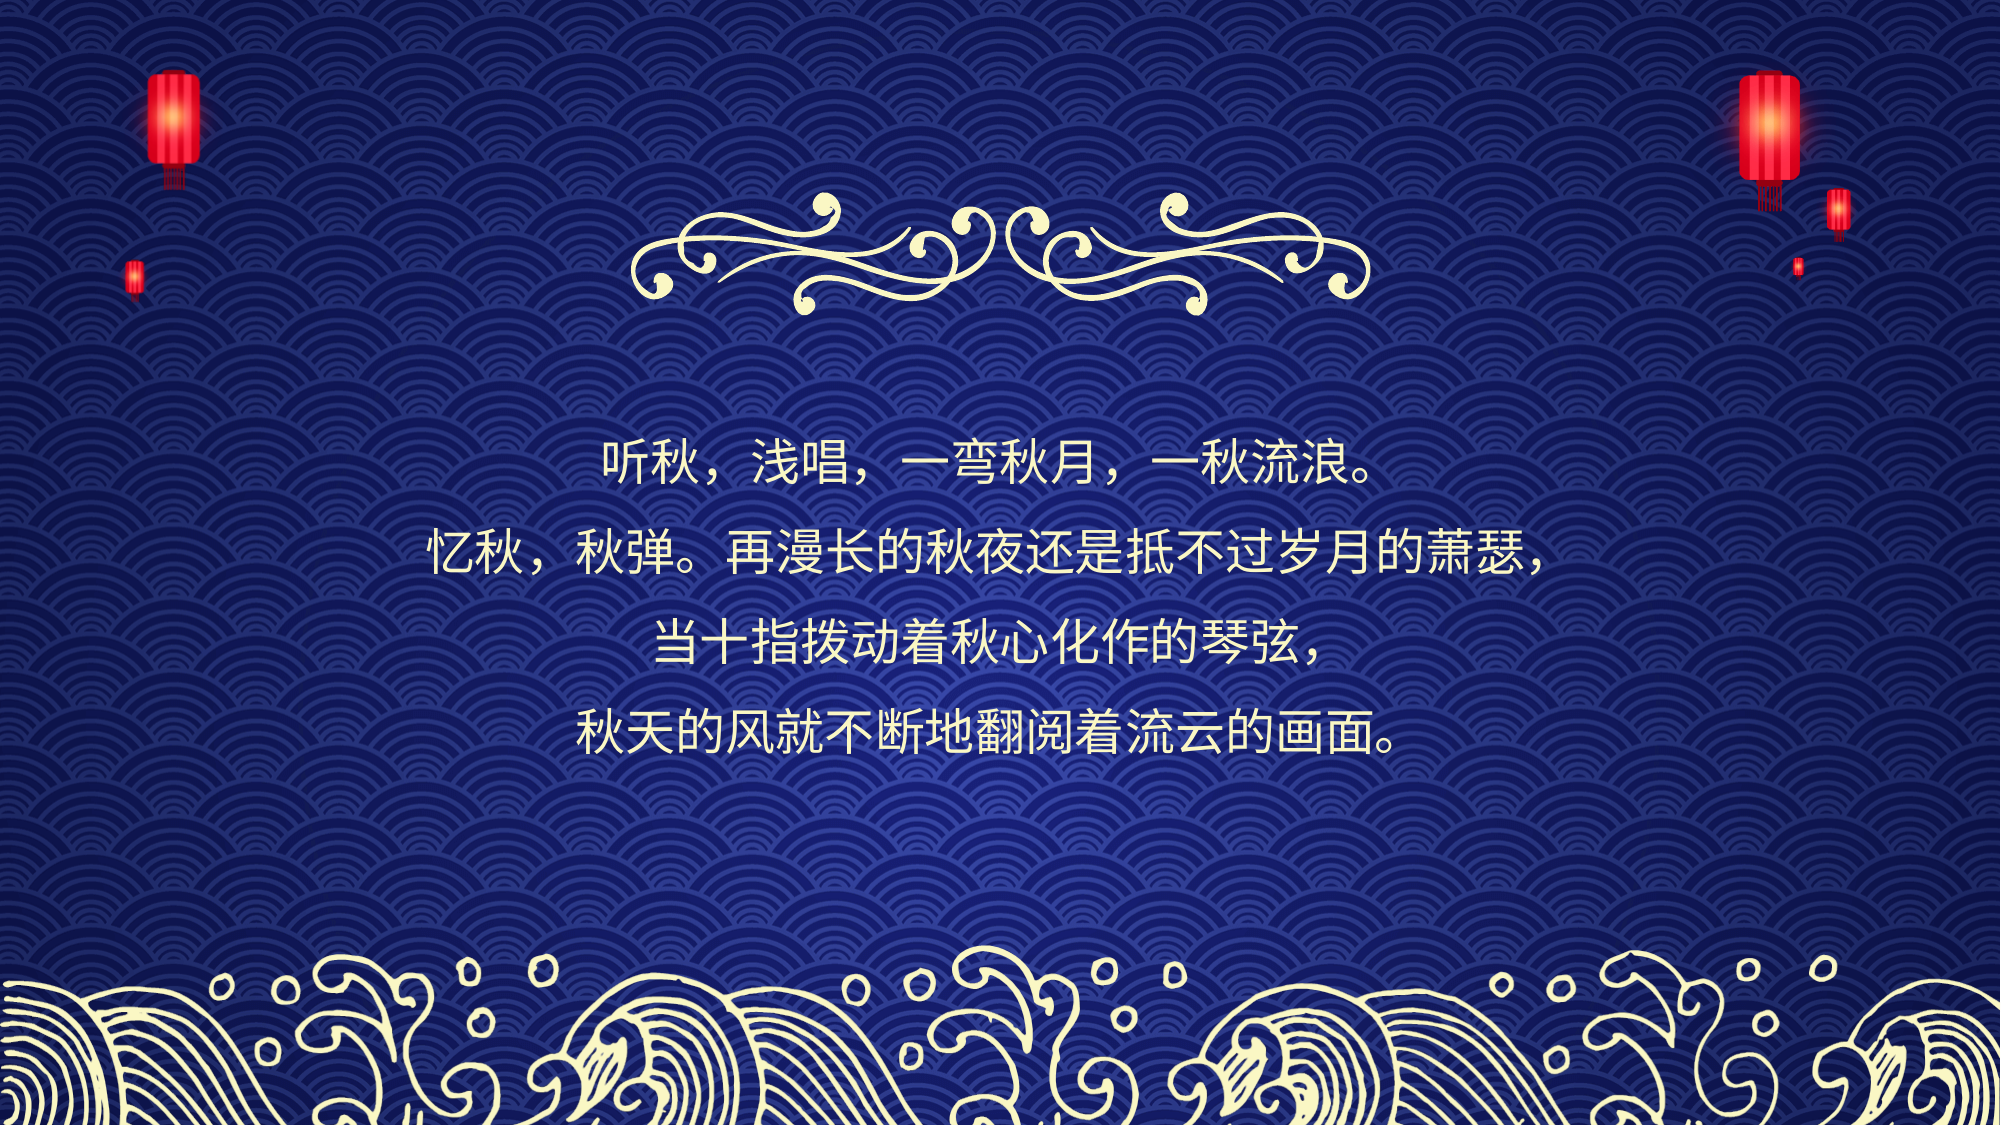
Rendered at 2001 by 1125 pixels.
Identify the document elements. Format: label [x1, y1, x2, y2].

picture [0, 0, 2001, 1125]
text_box [620, 182, 1381, 325]
